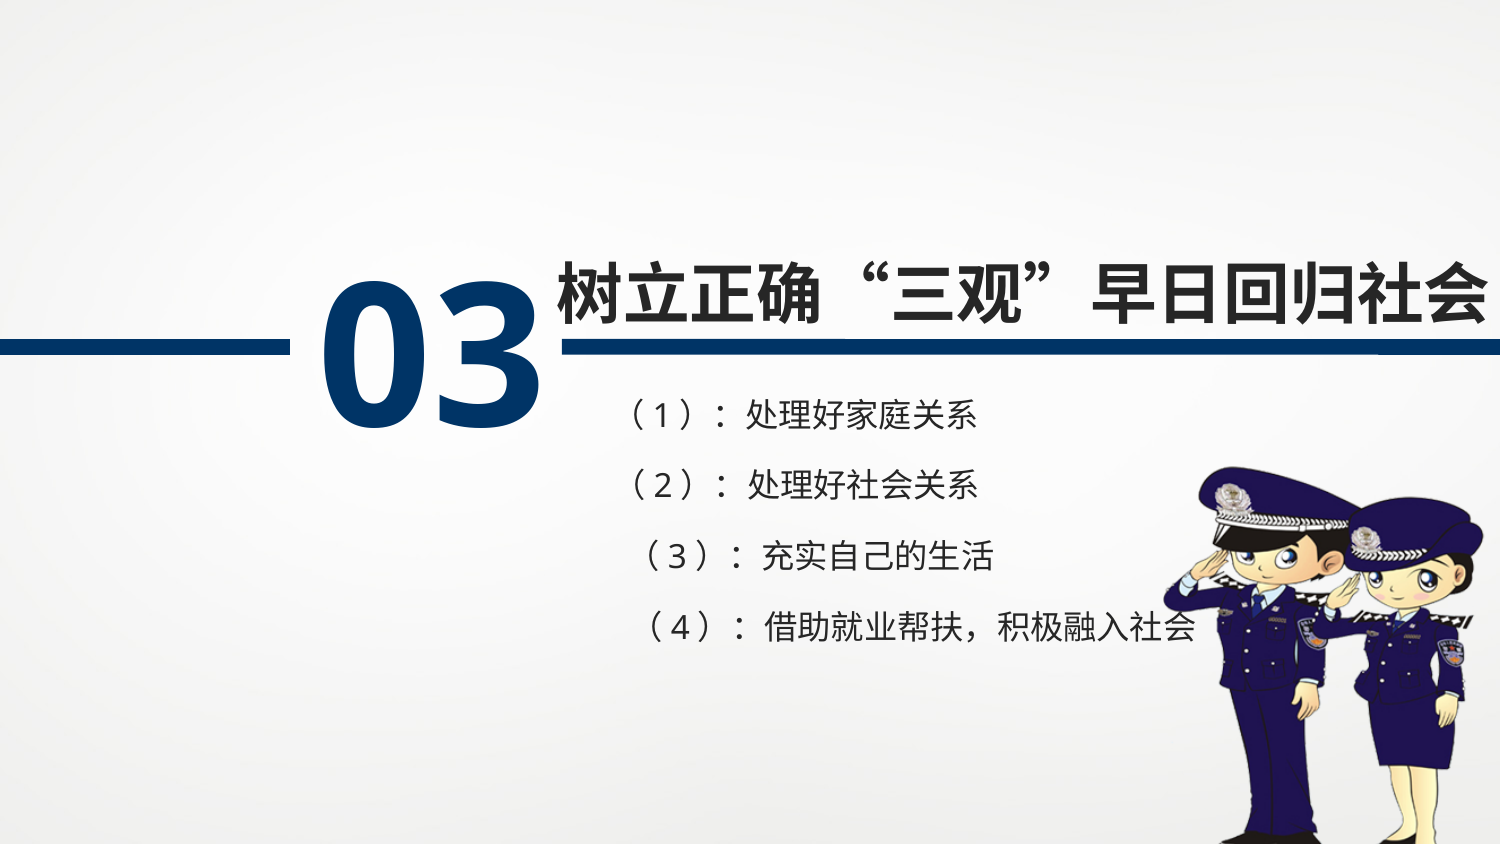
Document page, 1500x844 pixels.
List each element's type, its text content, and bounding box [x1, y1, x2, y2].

text_box （2）：处理好社会关系 [597, 456, 1003, 512]
text_box （3）：充实自己的生活 [596, 528, 1034, 623]
text_box （1）：处理好家庭关系 [596, 386, 994, 442]
text_box （4）：借助就业帮扶，积极融入社会 [599, 598, 1158, 694]
picture [0, 0, 1500, 844]
text_box 03 [303, 219, 562, 475]
text_box 树立正确“三观”早日回归社会 [541, 244, 1500, 340]
